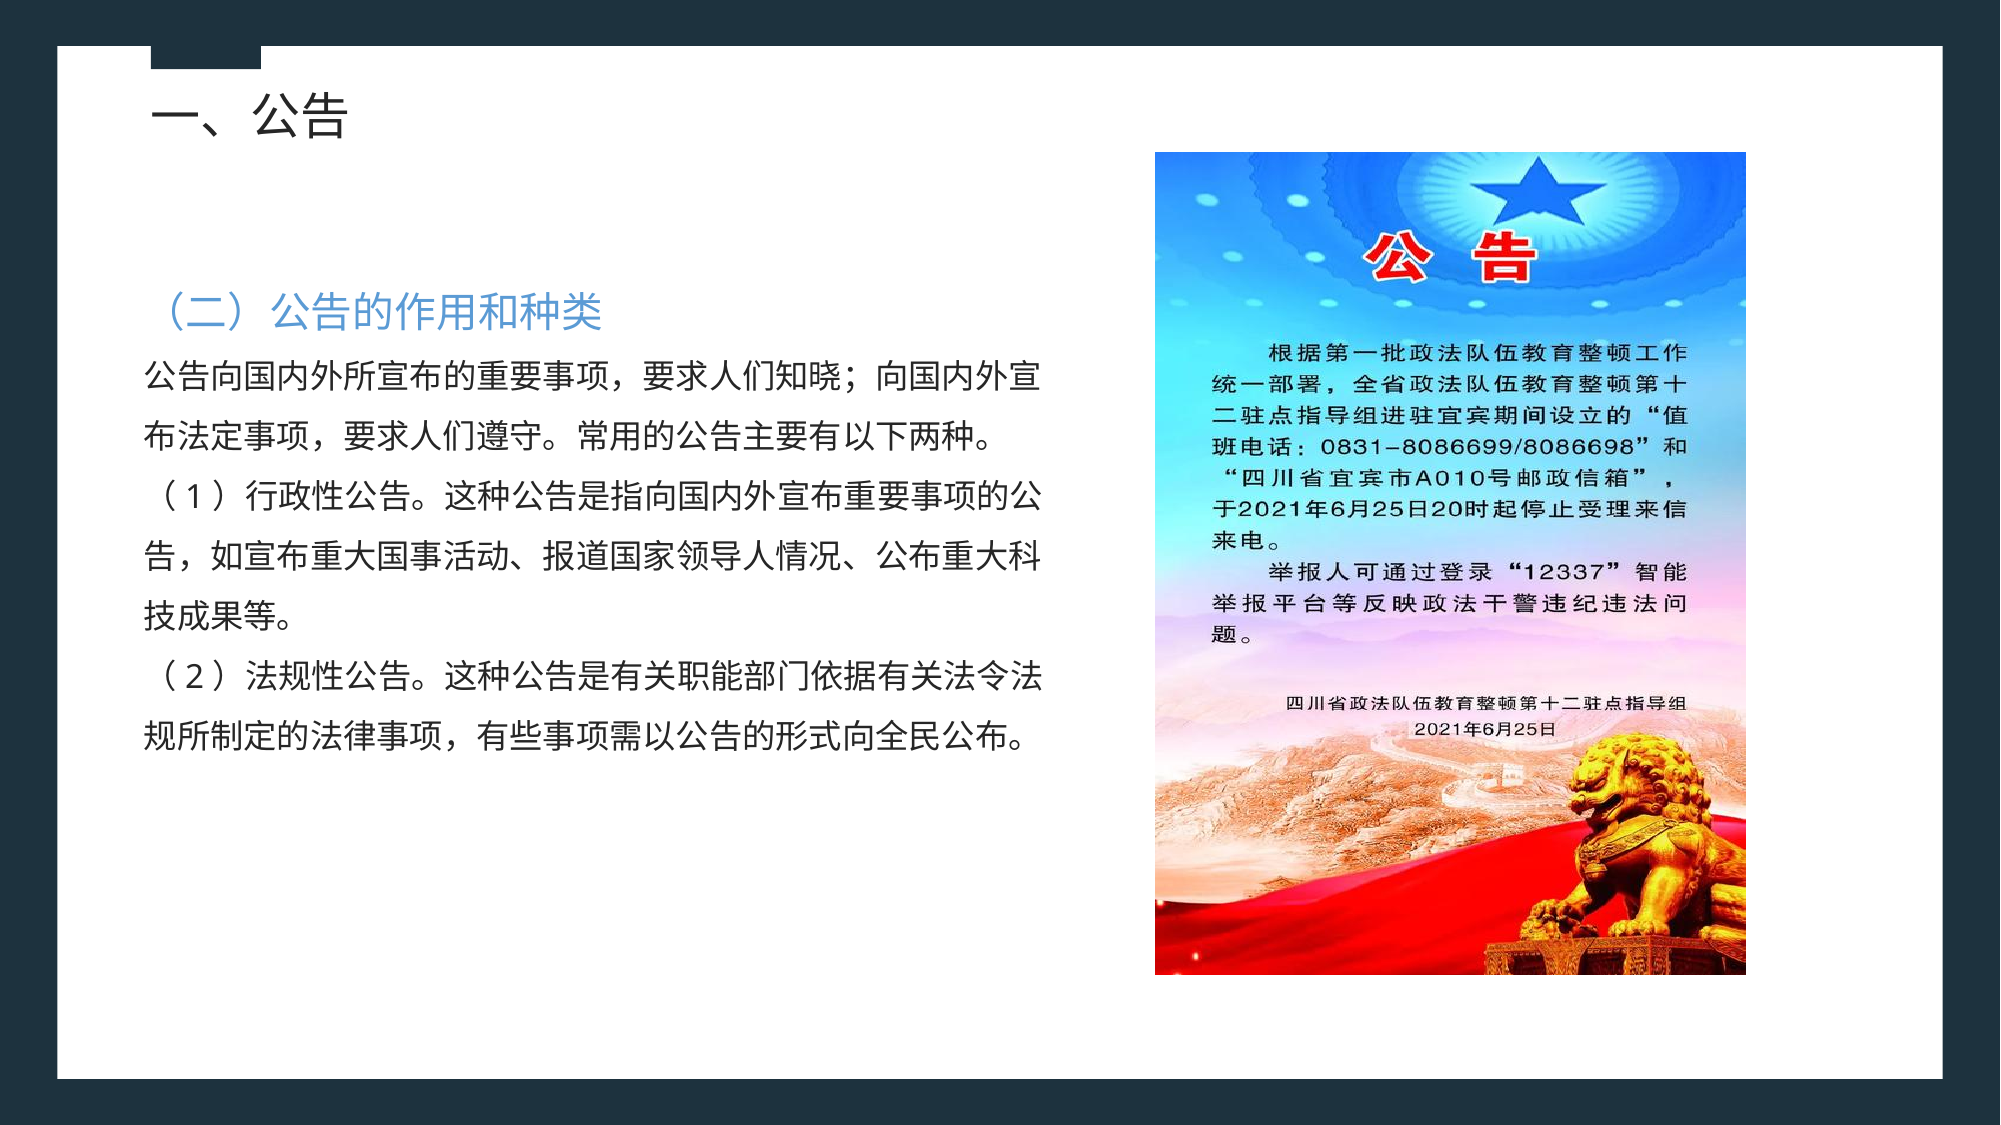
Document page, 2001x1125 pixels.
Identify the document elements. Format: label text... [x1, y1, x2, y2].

text_box 一、公告 [150, 77, 622, 153]
picture [1154, 152, 1746, 975]
text_box （二）公告的作用和种类 公告向国内外所宣布的重要事项，要求人们知晓；向国内外宣布法定事项，要求人们遵守。常用的公告主要有以下两种。 （1）行政性公告。这种公告是指向国内外宣布重要事项的公告，如宣布重大国事活动、报道国家领导人情况、公布重大科技成果等。 （2）法规性公告。这种公告是有关职能部门依据有关法令法规所制定的法律事项，有些事项需以公告的形式向全民公布。 [129, 253, 1077, 763]
